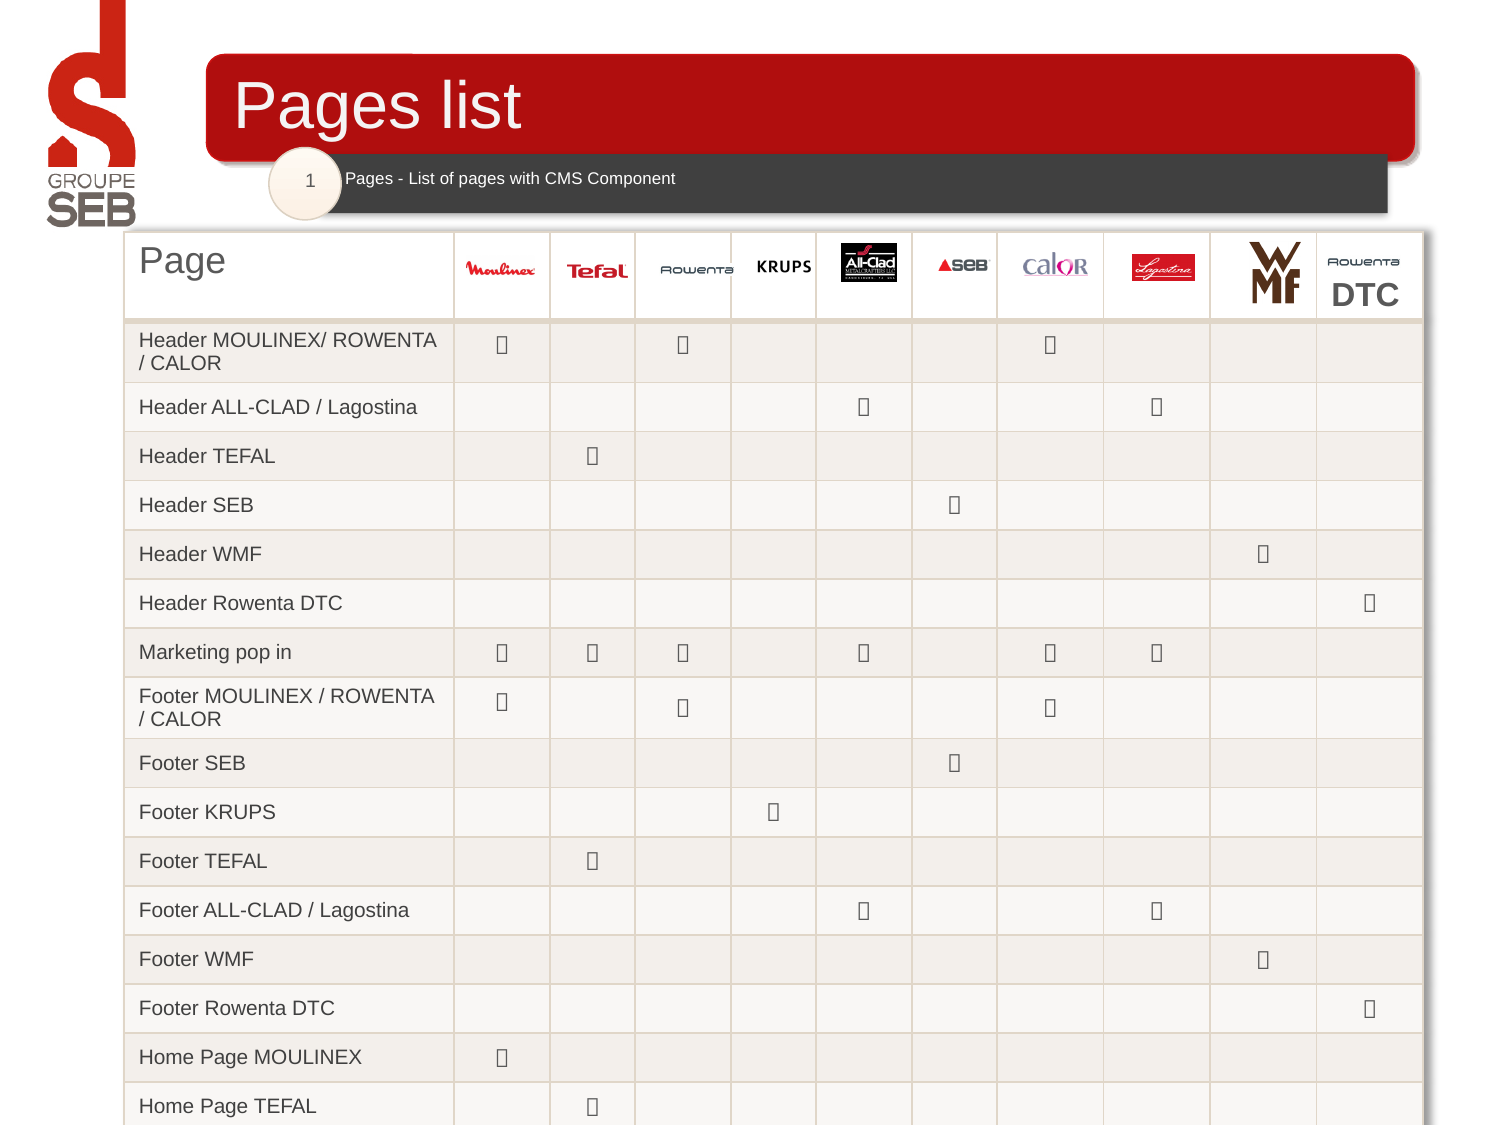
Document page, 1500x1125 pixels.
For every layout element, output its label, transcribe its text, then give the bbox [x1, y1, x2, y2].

table_header [913, 291, 996, 318]
table_cell  [1211, 531, 1316, 578]
table_cell [817, 481, 911, 529]
table_cell [913, 1034, 996, 1081]
table_cell [1104, 432, 1209, 480]
table_cell [636, 887, 730, 934]
table_cell [998, 739, 1103, 787]
table_cell [732, 383, 815, 431]
table_cell [732, 838, 815, 885]
table_cell [1317, 936, 1422, 983]
table_cell Footer TEFAL [125, 838, 453, 885]
table_cell [998, 383, 1103, 431]
table_cell [455, 481, 549, 529]
table_cell [732, 1083, 815, 1125]
table_cell [913, 985, 996, 1032]
table_cell [1211, 838, 1316, 885]
table_cell Header Rowenta DTC [125, 580, 453, 627]
table_cell [1104, 936, 1209, 983]
table_cell [636, 788, 730, 836]
table_cell [913, 580, 996, 627]
table_cell  [817, 887, 911, 934]
table_cell Home Page TEFAL [125, 1083, 453, 1125]
table_cell [1317, 887, 1422, 934]
table_cell [1104, 580, 1209, 627]
table_cell [913, 383, 996, 431]
table_cell [817, 678, 911, 738]
table_cell [732, 1034, 815, 1081]
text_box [466, 243, 1195, 282]
table_cell  [636, 324, 730, 382]
table_cell [636, 432, 730, 480]
table_cell [998, 936, 1103, 983]
table_cell Header TEFAL [125, 432, 453, 480]
table_cell [636, 739, 730, 787]
table_cell [732, 985, 815, 1032]
table_cell [636, 383, 730, 431]
table_cell [551, 324, 634, 382]
table_cell [636, 985, 730, 1032]
table_cell [817, 936, 911, 983]
table_cell [913, 324, 996, 382]
table_cell [455, 580, 549, 627]
table_cell [551, 788, 634, 836]
table_cell  [636, 678, 730, 738]
table_cell [551, 887, 634, 934]
table_cell [1104, 838, 1209, 885]
table_cell Footer MOULINEX / ROWENTA / CALOR [125, 678, 453, 738]
table_cell [551, 531, 634, 578]
table_cell Header MOULINEX/ ROWENTA / CALOR [125, 324, 453, 382]
table_cell  [551, 629, 634, 676]
table_cell [998, 1034, 1103, 1081]
table_cell [913, 629, 996, 676]
table_cell  [1317, 985, 1422, 1032]
table_cell [732, 531, 815, 578]
table_cell  [455, 629, 549, 676]
table_cell [636, 1034, 730, 1081]
table_cell [1211, 1034, 1316, 1081]
table_cell [455, 531, 549, 578]
table_cell [636, 838, 730, 885]
table_header [817, 233, 911, 241]
table_cell  [636, 629, 730, 676]
table_cell [817, 985, 911, 1032]
table_cell [998, 788, 1103, 836]
table_cell  [1104, 629, 1209, 676]
table_cell  [455, 324, 549, 382]
table_cell [817, 788, 911, 836]
table_cell  [1104, 383, 1209, 431]
table_cell [1211, 432, 1316, 480]
table_cell [455, 432, 549, 480]
table_cell [732, 887, 815, 934]
table_cell  [998, 324, 1103, 382]
table_cell Footer WMF [125, 936, 453, 983]
table_header [817, 291, 911, 318]
table_cell [913, 432, 996, 480]
table_cell [1104, 324, 1209, 382]
table_cell [455, 936, 549, 983]
table_cell [913, 531, 996, 578]
table_cell [817, 1083, 911, 1125]
table_cell  [551, 432, 634, 480]
table_cell [551, 580, 634, 627]
table_cell [998, 481, 1103, 529]
table_cell [551, 936, 634, 983]
table_cell  [998, 678, 1103, 738]
table_cell [732, 324, 815, 382]
table_cell [1211, 739, 1316, 787]
table_cell [1317, 678, 1422, 738]
table_cell Footer KRUPS [125, 788, 453, 836]
table_cell [1211, 324, 1316, 382]
table_cell [1104, 1034, 1209, 1081]
table_cell [1317, 838, 1422, 885]
table_cell [998, 432, 1103, 480]
picture [1325, 255, 1402, 268]
table_cell [817, 432, 911, 480]
table_cell Footer ALL-CLAD / Lagostina [125, 887, 453, 934]
table_cell [1317, 383, 1422, 431]
table_cell [551, 739, 634, 787]
table_cell [732, 936, 815, 983]
table_cell Marketing pop in [125, 629, 453, 676]
table_cell [551, 1034, 634, 1081]
table_cell [817, 1034, 911, 1081]
table_cell [1104, 788, 1209, 836]
table_cell [636, 936, 730, 983]
text_box Pages - List of pages with CMS Component [328, 154, 1388, 214]
table_header [636, 233, 730, 241]
table_header [1211, 233, 1316, 318]
table_cell  [817, 383, 911, 431]
table_cell [1104, 739, 1209, 787]
table_cell  [551, 1083, 634, 1125]
table_cell [817, 531, 911, 578]
table_cell [817, 739, 911, 787]
table_cell [1211, 481, 1316, 529]
table_header Page [125, 233, 453, 318]
table_header [732, 291, 815, 318]
table_cell [551, 481, 634, 529]
table_cell [551, 678, 634, 738]
table_cell [551, 383, 634, 431]
table_cell [732, 678, 815, 738]
table_cell [455, 739, 549, 787]
table_cell [817, 580, 911, 627]
table_cell [455, 1083, 549, 1125]
table_cell [913, 788, 996, 836]
table_cell [913, 887, 996, 934]
table_cell [732, 432, 815, 480]
table_cell [732, 580, 815, 627]
table_cell [551, 985, 634, 1032]
table_cell [1211, 383, 1316, 431]
table_cell [1317, 739, 1422, 787]
table_cell [913, 936, 996, 983]
table_cell  [732, 788, 815, 836]
table_cell  [817, 629, 911, 676]
table_cell [1211, 580, 1316, 627]
table_header [998, 291, 1103, 318]
table_cell  [551, 838, 634, 885]
table_cell [998, 985, 1103, 1032]
table_cell Footer Rowenta DTC [125, 985, 453, 1032]
table_header [998, 233, 1103, 241]
table_cell Home Page MOULINEX [125, 1034, 453, 1081]
table_cell [913, 678, 996, 738]
table_cell [1317, 1083, 1422, 1125]
table_cell Header WMF [125, 531, 453, 578]
table_cell  [1317, 580, 1422, 627]
table_cell [455, 383, 549, 431]
table_cell [1211, 985, 1316, 1032]
table_cell [1211, 678, 1316, 738]
picture [1248, 241, 1301, 304]
table_cell [1211, 629, 1316, 676]
table_header [551, 233, 634, 241]
table_cell [1104, 985, 1209, 1032]
table_cell [817, 838, 911, 885]
table_cell [636, 1083, 730, 1125]
table_cell [1317, 432, 1422, 480]
table_cell [1211, 887, 1316, 934]
table_cell [998, 580, 1103, 627]
table_cell [817, 324, 911, 382]
table_cell [1211, 788, 1316, 836]
table_cell [636, 531, 730, 578]
table_cell [913, 838, 996, 885]
table_cell [455, 985, 549, 1032]
table_cell  [1211, 936, 1316, 983]
table_header [636, 291, 730, 318]
table_cell  [913, 481, 996, 529]
table_cell [1317, 629, 1422, 676]
table_cell [455, 838, 549, 885]
table_header [1104, 233, 1209, 318]
table_cell [1104, 481, 1209, 529]
table_cell [1317, 1034, 1422, 1081]
text_box 1 [268, 146, 342, 221]
table_header DTC [1317, 233, 1422, 318]
table_cell [732, 739, 815, 787]
table_cell [1104, 1083, 1209, 1125]
table_cell [732, 629, 815, 676]
table_cell [455, 887, 549, 934]
table_cell  [455, 678, 549, 738]
table_header [551, 291, 634, 318]
table_cell [998, 1083, 1103, 1125]
table_cell [455, 788, 549, 836]
table_cell [1317, 324, 1422, 382]
table_cell [998, 887, 1103, 934]
table_cell Header SEB [125, 481, 453, 529]
table_cell  [913, 739, 996, 787]
table_cell [998, 531, 1103, 578]
title Pages list [218, 54, 1400, 149]
table_cell [732, 481, 815, 529]
table_cell [1104, 678, 1209, 738]
table_cell Header ALL-CLAD / Lagostina [125, 383, 453, 431]
table_header [455, 233, 549, 318]
table_cell [1104, 531, 1209, 578]
table_cell [636, 580, 730, 627]
table_cell [998, 838, 1103, 885]
table_cell  [998, 629, 1103, 676]
table_header [913, 233, 996, 241]
table_cell [913, 1083, 996, 1125]
table_header [732, 233, 815, 241]
table_cell  [1104, 887, 1209, 934]
table_cell [1211, 1083, 1316, 1125]
table_cell [1317, 531, 1422, 578]
picture [0, 0, 182, 266]
table_cell [1317, 788, 1422, 836]
table_cell [1317, 481, 1422, 529]
table_cell [636, 481, 730, 529]
table_cell Footer SEB [125, 739, 453, 787]
table_cell  [455, 1034, 549, 1081]
